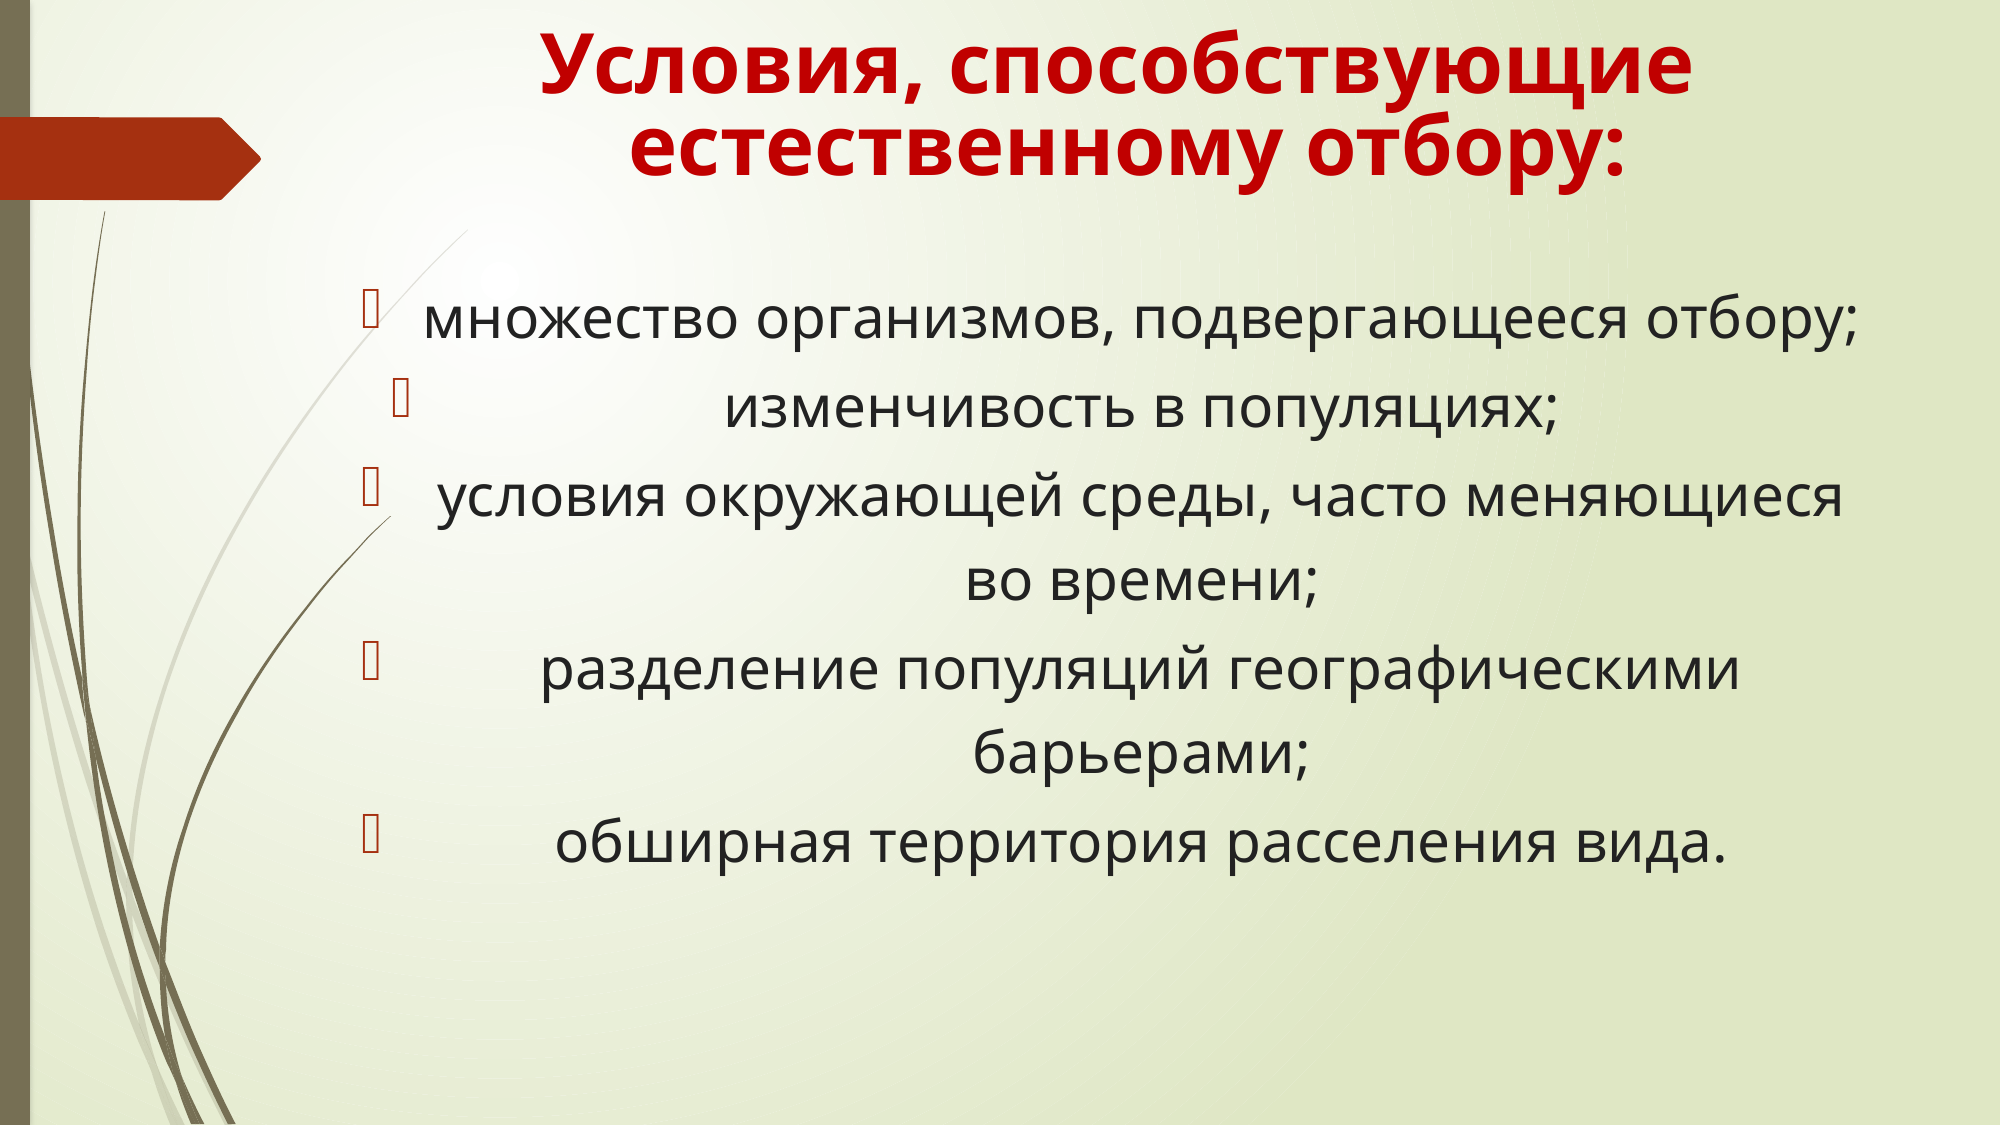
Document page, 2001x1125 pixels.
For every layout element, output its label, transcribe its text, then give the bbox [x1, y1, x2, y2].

list множество организмов, подвергающееся отбору; изменчивость в популяциях; условия окружающей среды, часто меняющиеся во времени; разделение популяций географическими барьерами; обширная территория расселения вида. [346, 258, 1890, 1082]
title Условия, способствующие естественному отбору: [386, 21, 1849, 230]
